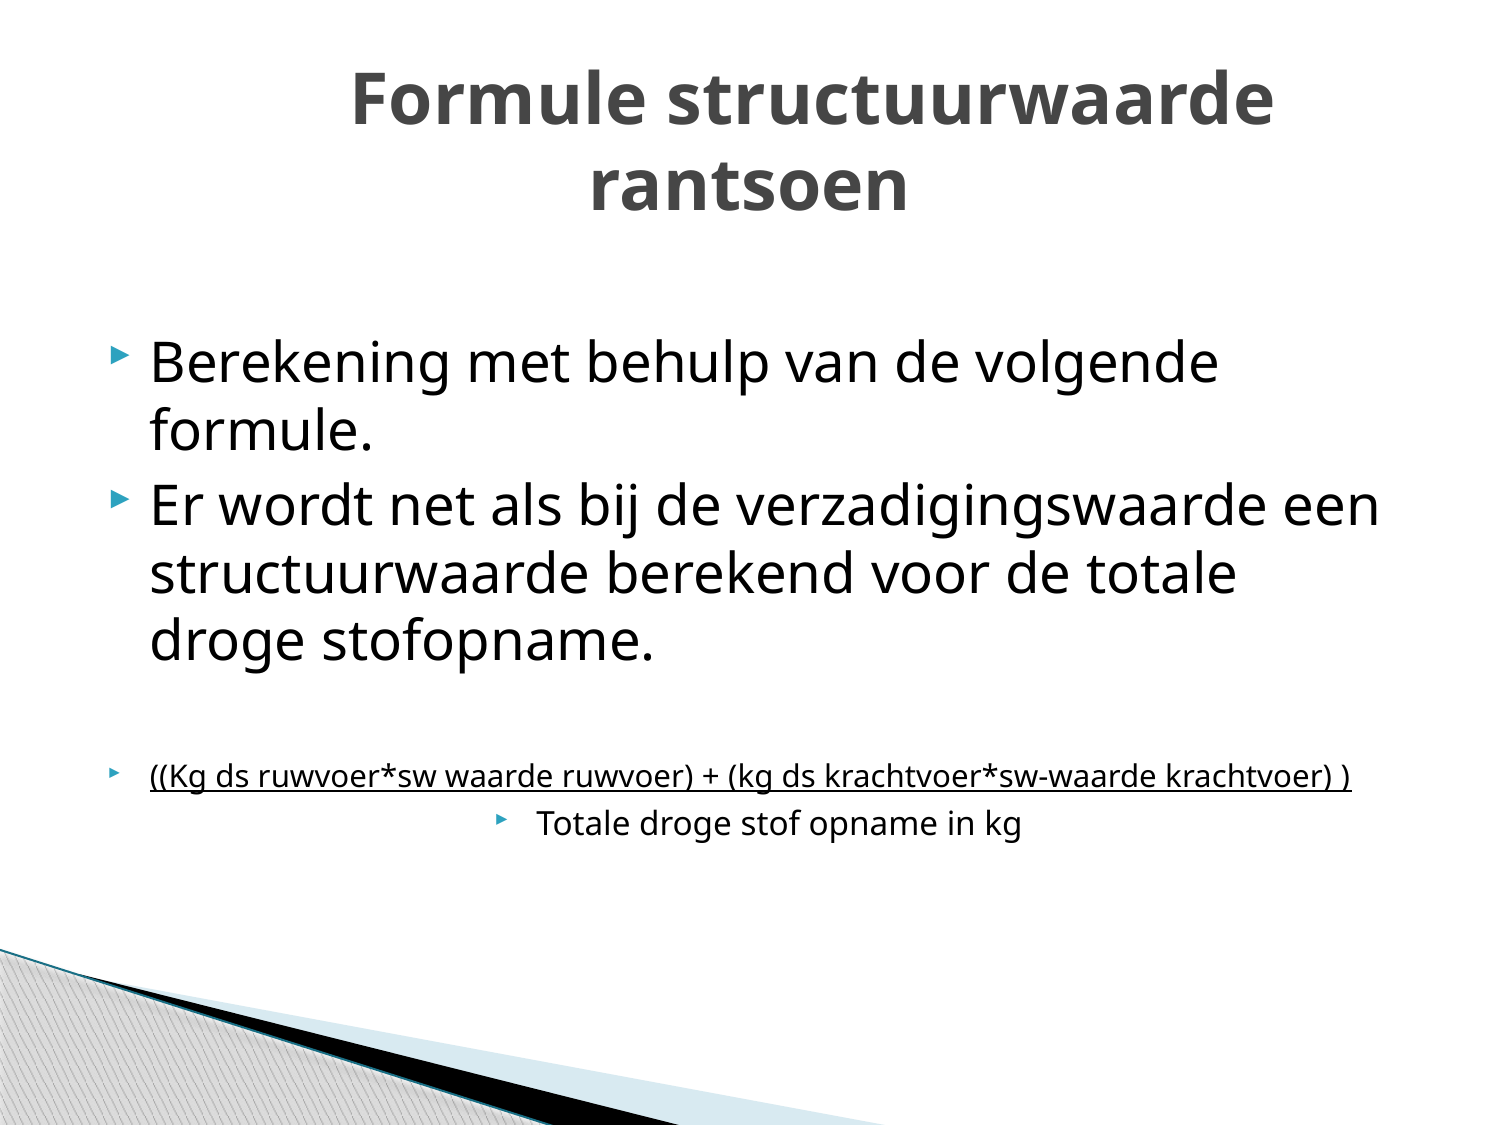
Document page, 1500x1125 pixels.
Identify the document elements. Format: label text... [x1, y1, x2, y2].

list Berekening met behulp van de volgende formule. Er wordt net als bij de verzadigingswaarde een structuurwaarde berekend voor de totale droge stofopname. ((Kg ds ruwvoer*sw waarde ruwvoer) + (kg ds krachtvoer*sw-waarde krachtvoer) ) Totale droge stof opname in kg [75, 243, 1425, 986]
title Formule structuurwaarde rantsoen [75, 45, 1425, 233]
